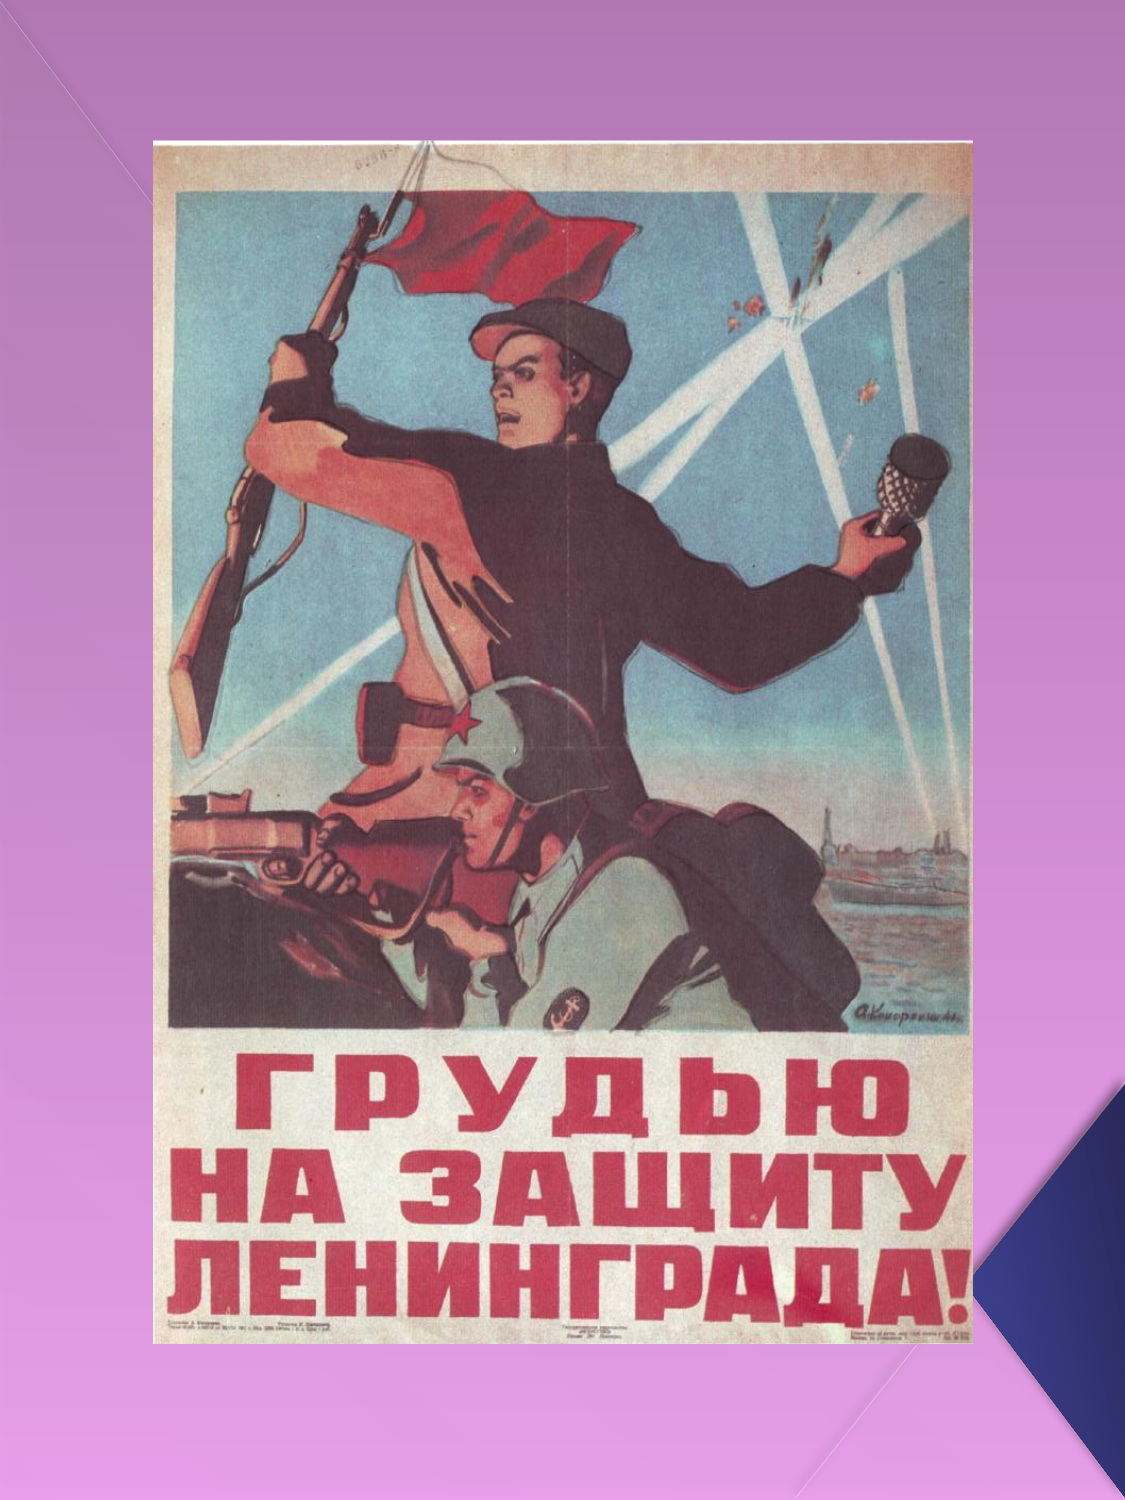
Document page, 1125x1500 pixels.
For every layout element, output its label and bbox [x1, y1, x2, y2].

picture [0, 142, 1125, 1344]
